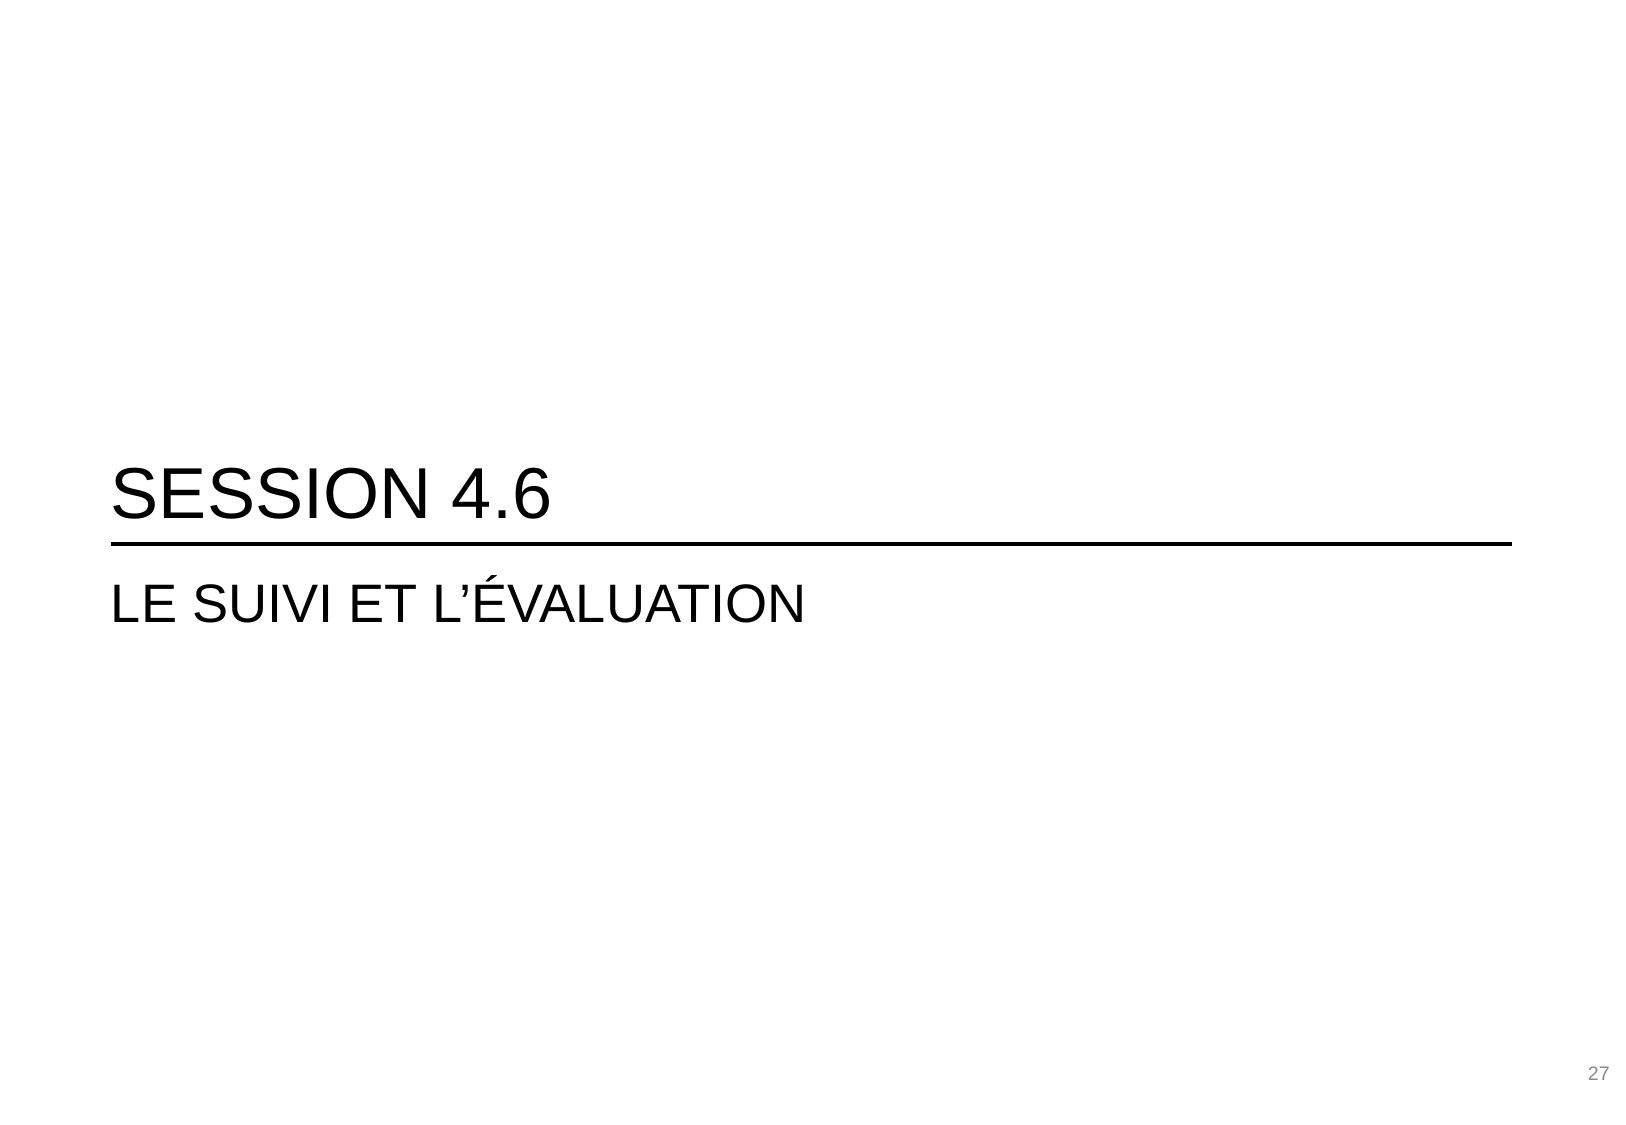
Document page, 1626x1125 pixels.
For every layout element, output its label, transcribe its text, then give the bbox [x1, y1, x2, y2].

list Le suivi et l’évaluation [110, 568, 1513, 713]
title Session 4.6 [110, 320, 1513, 542]
slide_number 27 [1297, 1042, 1625, 1103]
